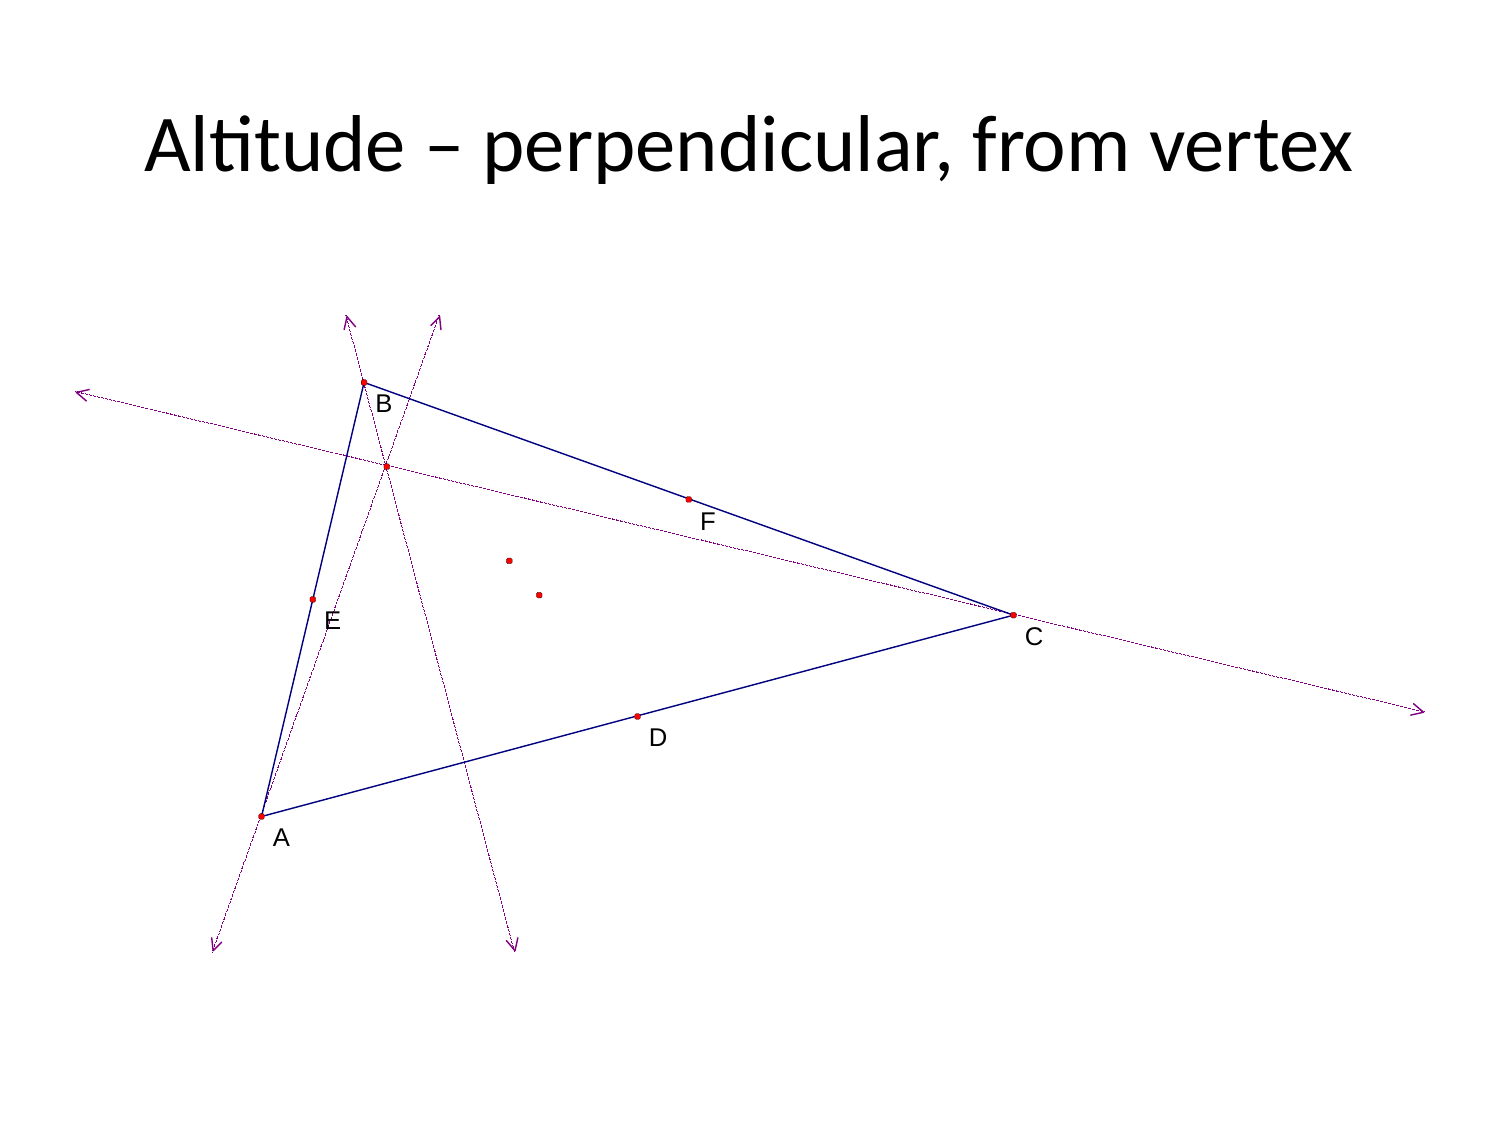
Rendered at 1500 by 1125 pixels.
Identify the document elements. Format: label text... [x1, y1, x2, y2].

title Altitude – perpendicular, from vertex [75, 45, 1425, 233]
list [74, 315, 1426, 953]
